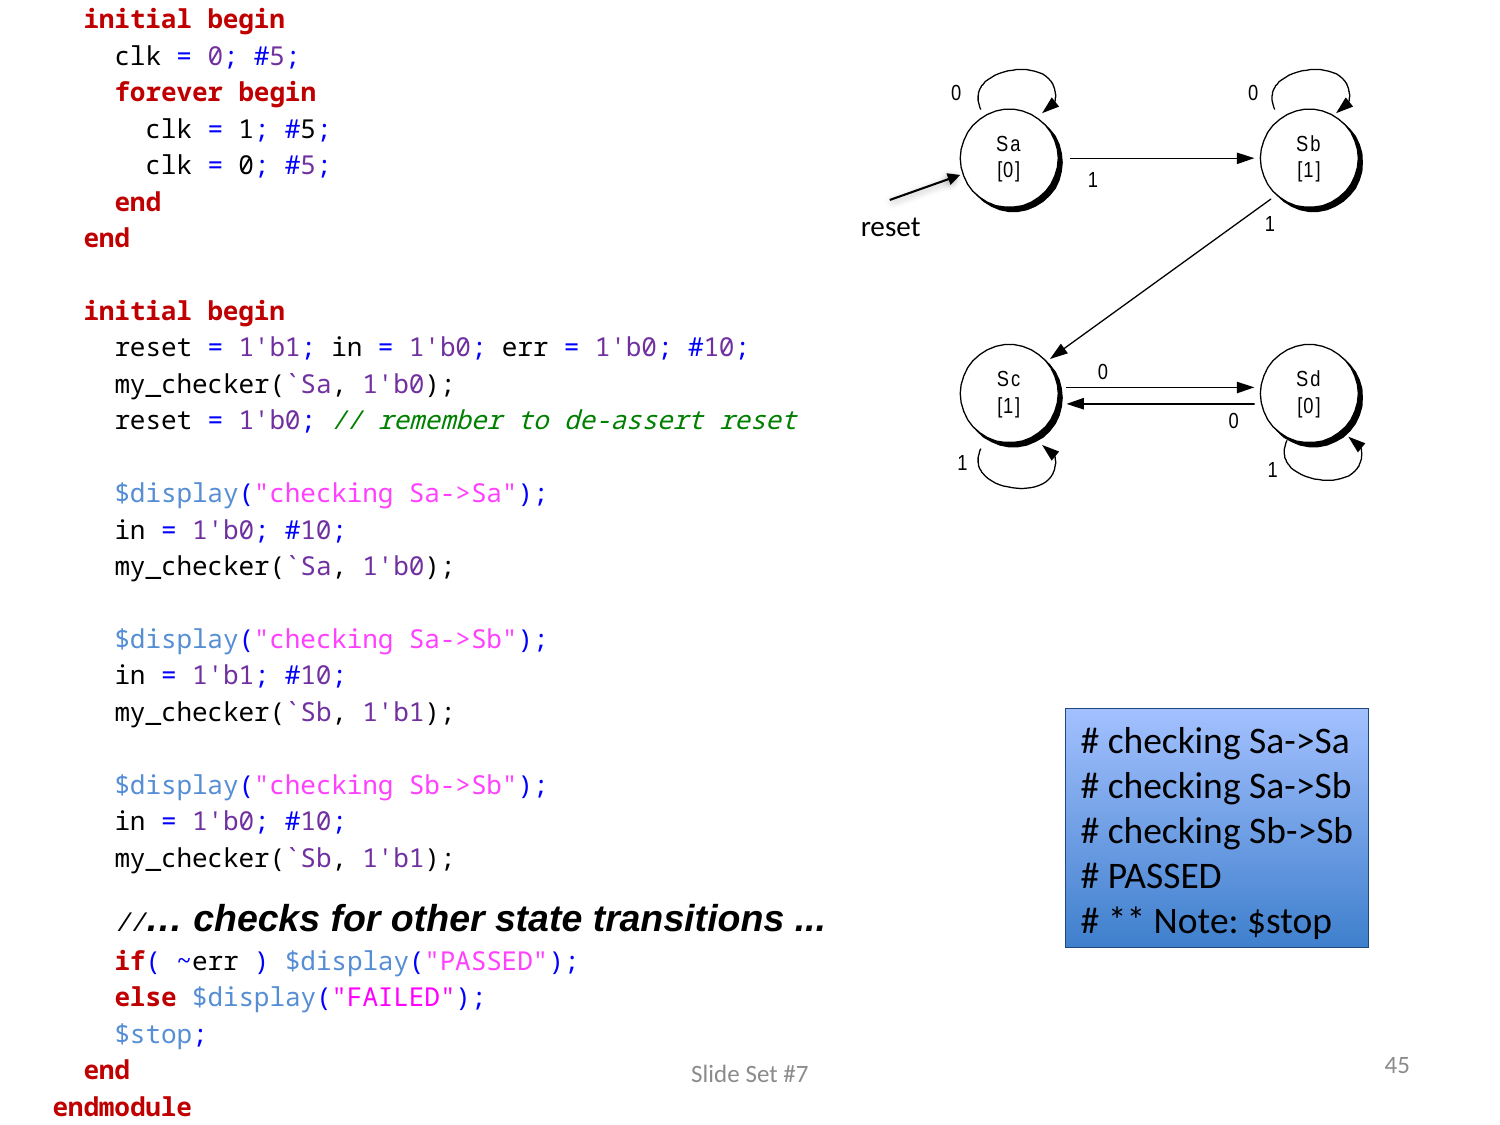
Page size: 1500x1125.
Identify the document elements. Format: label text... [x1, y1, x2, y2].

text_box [889, 174, 961, 201]
text_box # checking Sa->Sa # checking Sa->Sb # checking Sb->Sb # PASSED # ** Note: $stop [1065, 708, 1369, 948]
text_box reset [846, 199, 919, 250]
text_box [924, 60, 1371, 497]
footer Slide Set #7 [512, 1042, 988, 1103]
list initial begin clk = 0; #5; forever begin clk = 1; #5; clk = 0; #5; end end initial begin reset = 1'b1; in = 1'b0; err = 1'b0; #10; my_checker(`Sa, 1'b0); reset = 1'b0; // remember to de-assert reset $display("checking Sa->Sa"); in = 1'b0; #10; my_checker(`Sa, 1'b0); $display("checking Sa->Sb"); in = 1'b1; #10; my_checker(`Sb, 1'b1); $display("checking Sb->Sb"); in = 1'b0; #10; my_checker(`Sb, 1'b1); //… checks for other state transitions ... if( ~err ) $display("PASSED"); else $display("FAILED"); $stop; end endmodule [37, 0, 1478, 1050]
slide_number 45 [1074, 1033, 1425, 1094]
